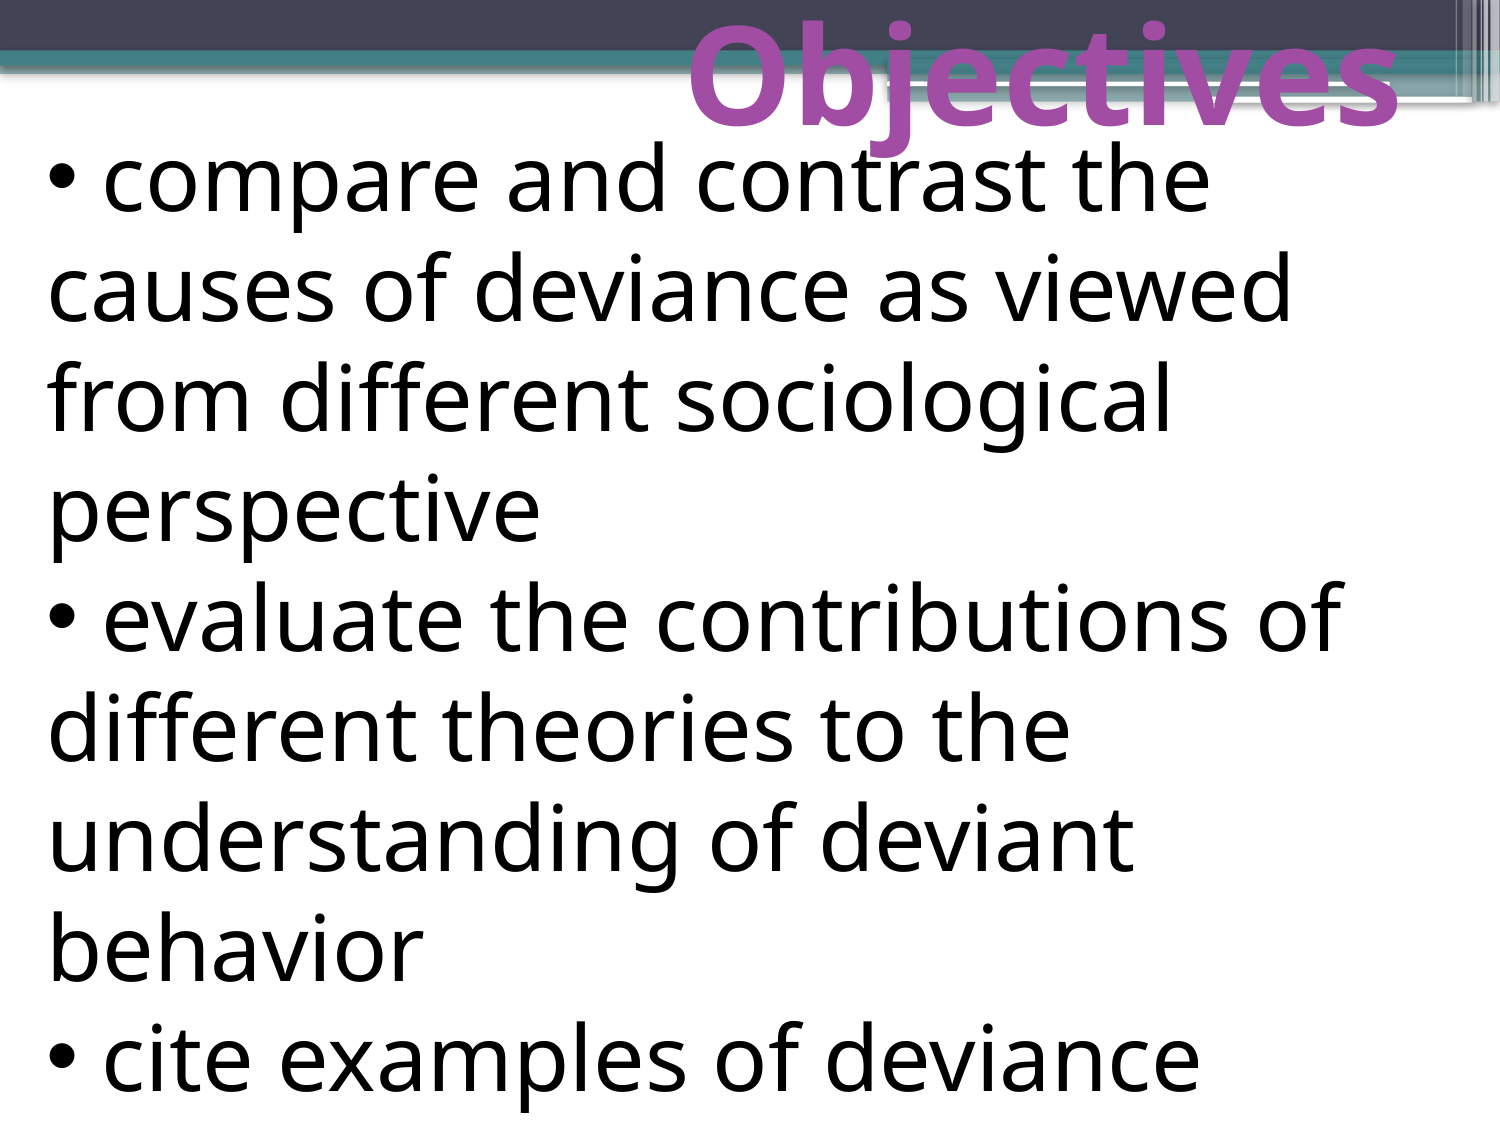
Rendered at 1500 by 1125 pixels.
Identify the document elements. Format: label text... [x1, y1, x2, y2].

text_box Objectives [262, 0, 1419, 161]
text_box compare and contrast the causes of deviance as viewed from different sociological perspective evaluate the contributions of different theories to the understanding of deviant behavior cite examples of deviance based on the sociological ideas and perspective [31, 112, 1469, 1125]
